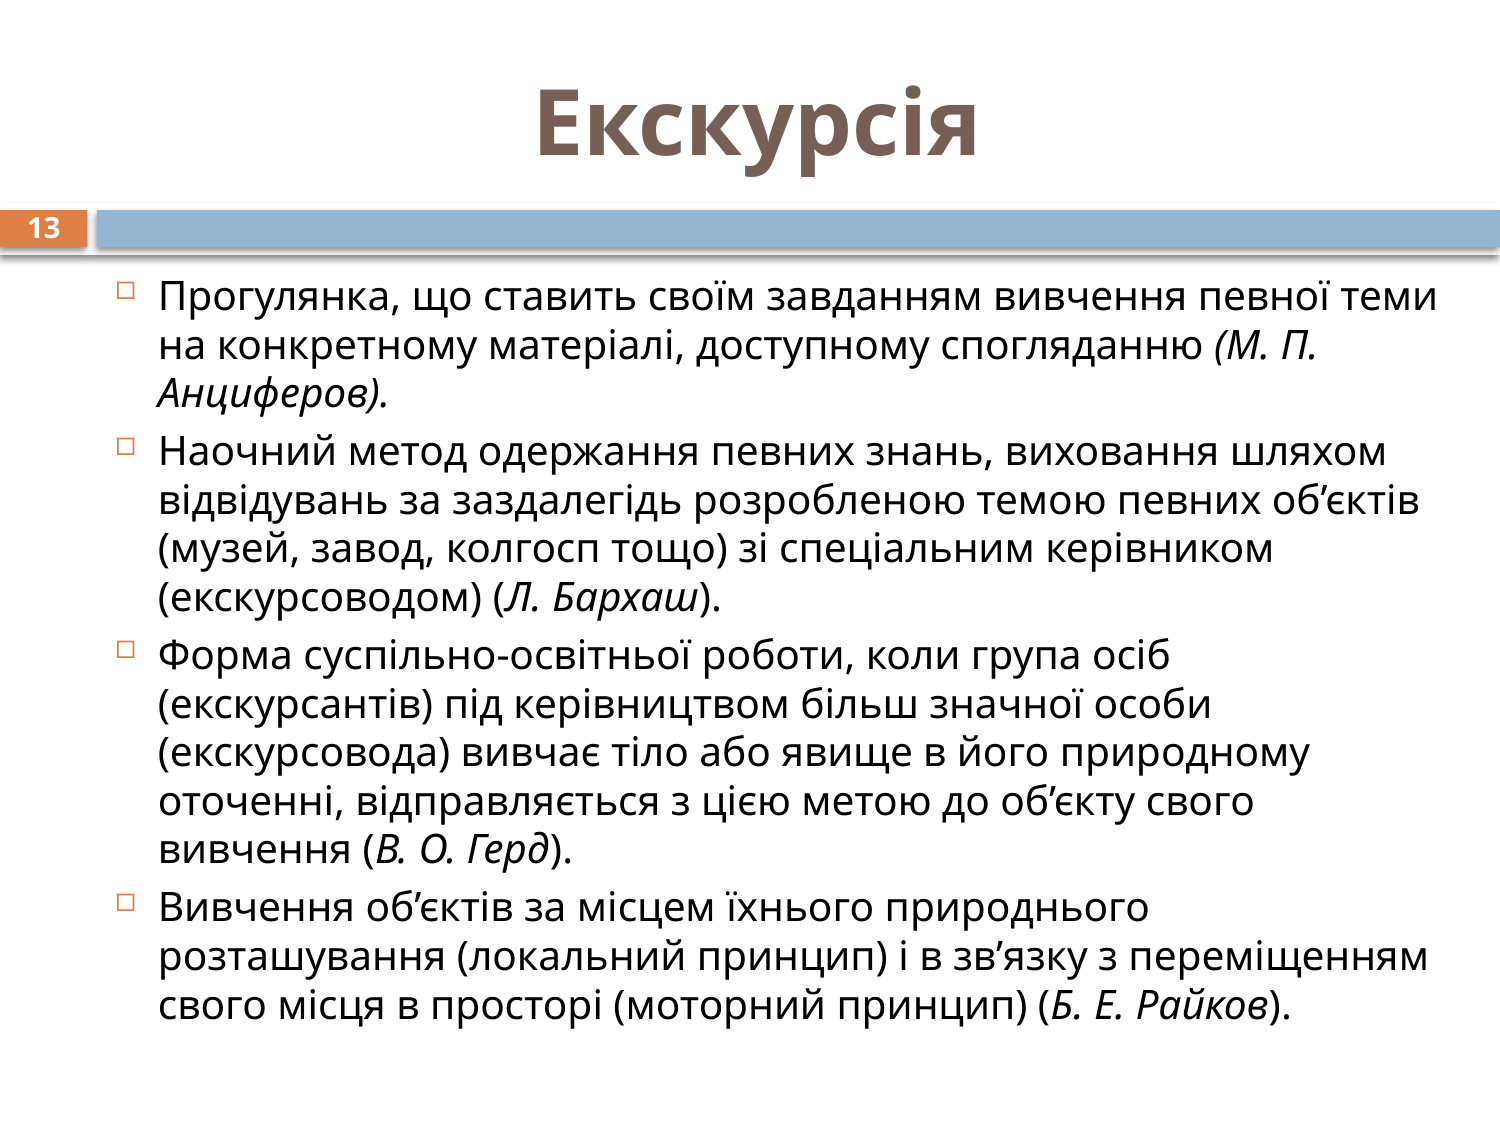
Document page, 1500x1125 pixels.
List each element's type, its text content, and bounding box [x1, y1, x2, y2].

slide_number 13 [0, 208, 88, 249]
title Екскурсія [100, 37, 1438, 200]
list Прогулянка, що ставить своїм завданням вивчення певної теми на конкретному матеріалі, доступному спогляданню (М. П. Анциферов). Наочний метод одержання певних знань, виховання шляхом відвідувань за заздалегідь розробленою темою певних об’єктів (музей, завод, колгосп тощо) зі спеціальним керівником (екскурсоводом) (Л. Бархаш). Форма суспільно-освітньої роботи, коли група осіб (екскурсантів) під керівництвом більш значної особи (екскурсовода) вивчає тіло або явище в його природному оточенні, відправляється з цією метою до об’єкту свого вивчення (В. О. Герд). Вивчення об’єктів за місцем їхнього природнього розташування (локальний принцип) і в зв’язку з переміщенням свого місця в просторі (моторний принцип) (Б. Е. Райков). [100, 262, 1459, 1094]
